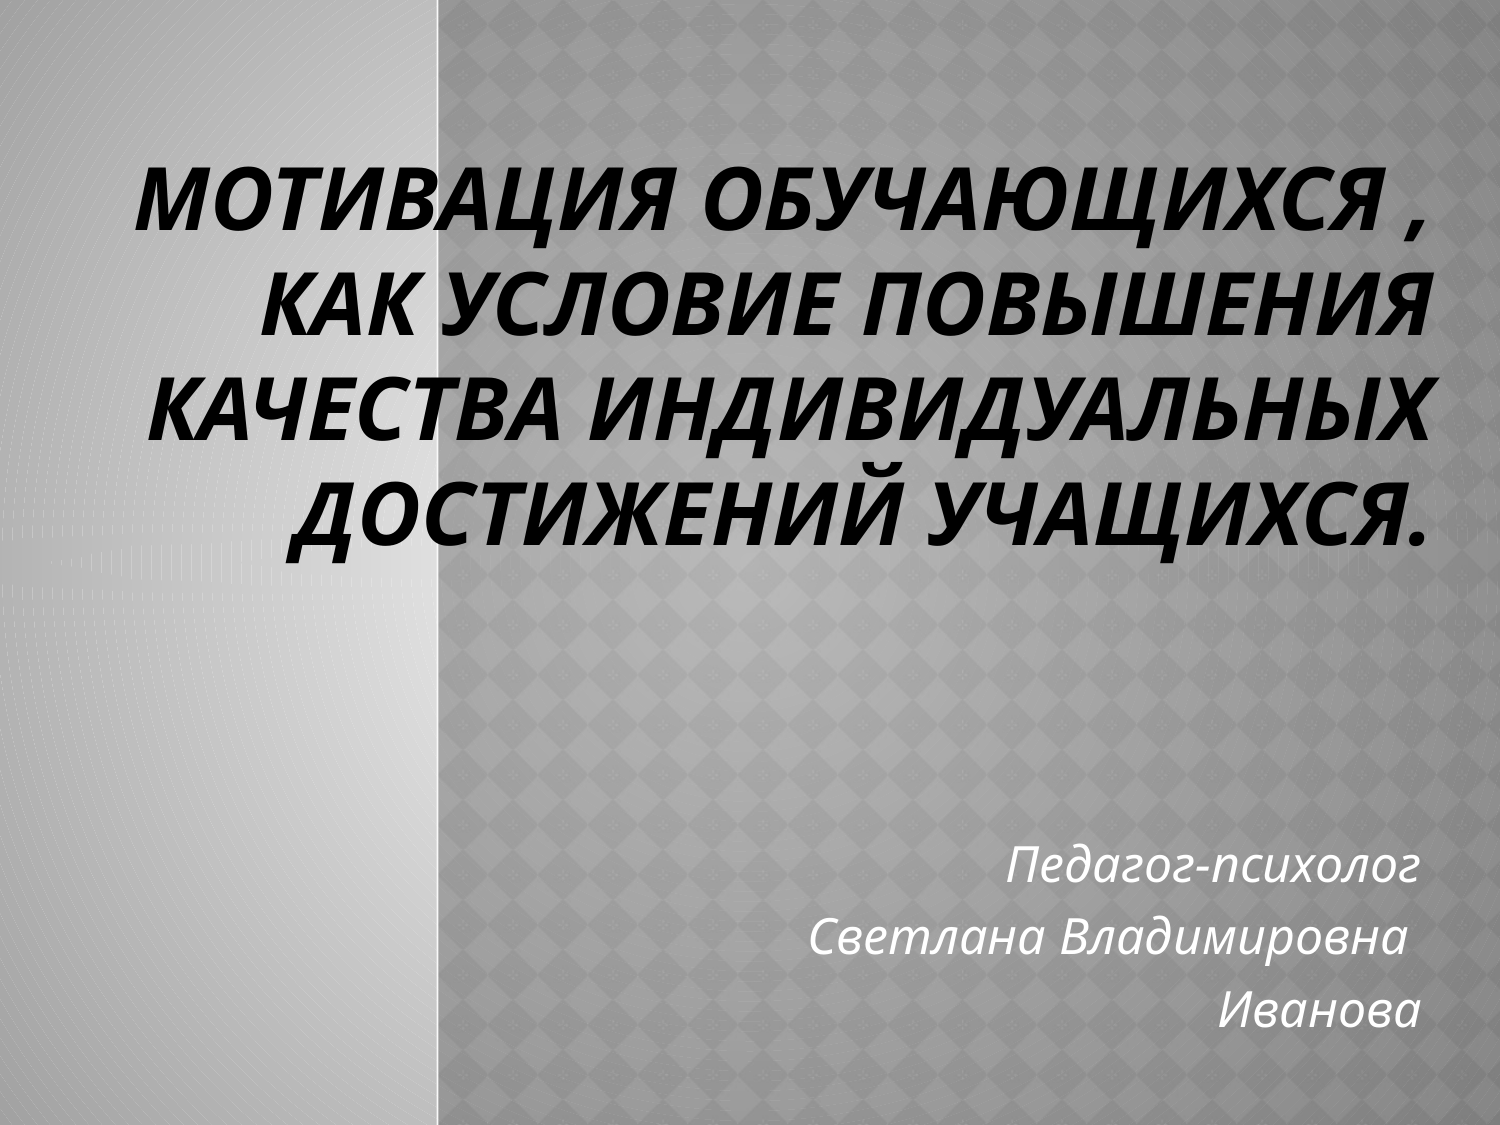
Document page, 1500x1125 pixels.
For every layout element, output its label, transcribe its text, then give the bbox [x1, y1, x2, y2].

subtitle Педагог-психолог Светлана Владимировна Иванова [225, 832, 1430, 1067]
title мотивация обучающихся , как условие повышения качества индивидуальных достижений учащихся. [112, 46, 1442, 668]
